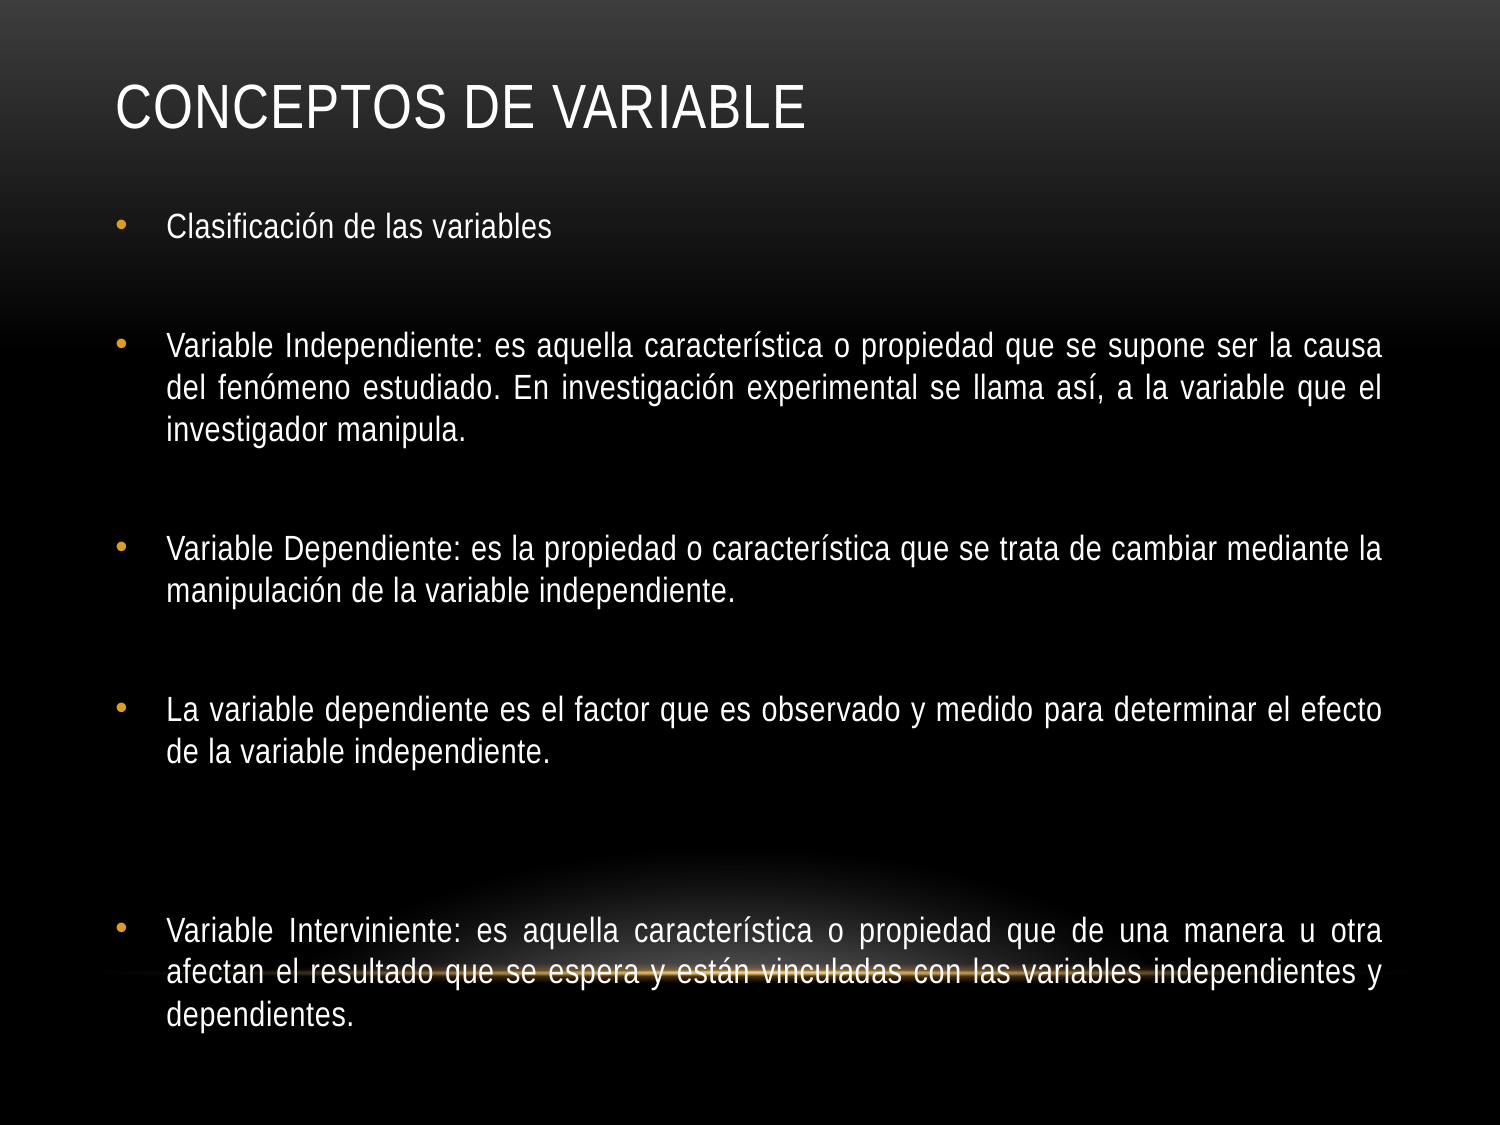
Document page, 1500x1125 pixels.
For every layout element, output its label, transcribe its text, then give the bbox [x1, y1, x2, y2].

picture [0, 0, 1500, 1125]
list Clasificación de las variables Variable Independiente: es aquella característica o propiedad que se supone ser la causa del fenómeno estudiado. En investigación experimental se llama así, a la variable que el investigador manipula. Variable Dependiente: es la propiedad o característica que se trata de cambiar mediante la manipulación de la variable independiente. La variable dependiente es el factor que es observado y medido para determinar el efecto de la variable independiente. Variable Interviniente: es aquella característica o propiedad que de una manera u otra afectan el resultado que se espera y están vinculadas con las variables independientes y dependientes. [100, 196, 1401, 1049]
title CONCEPTOS DE VARIABLE [100, 30, 1401, 149]
